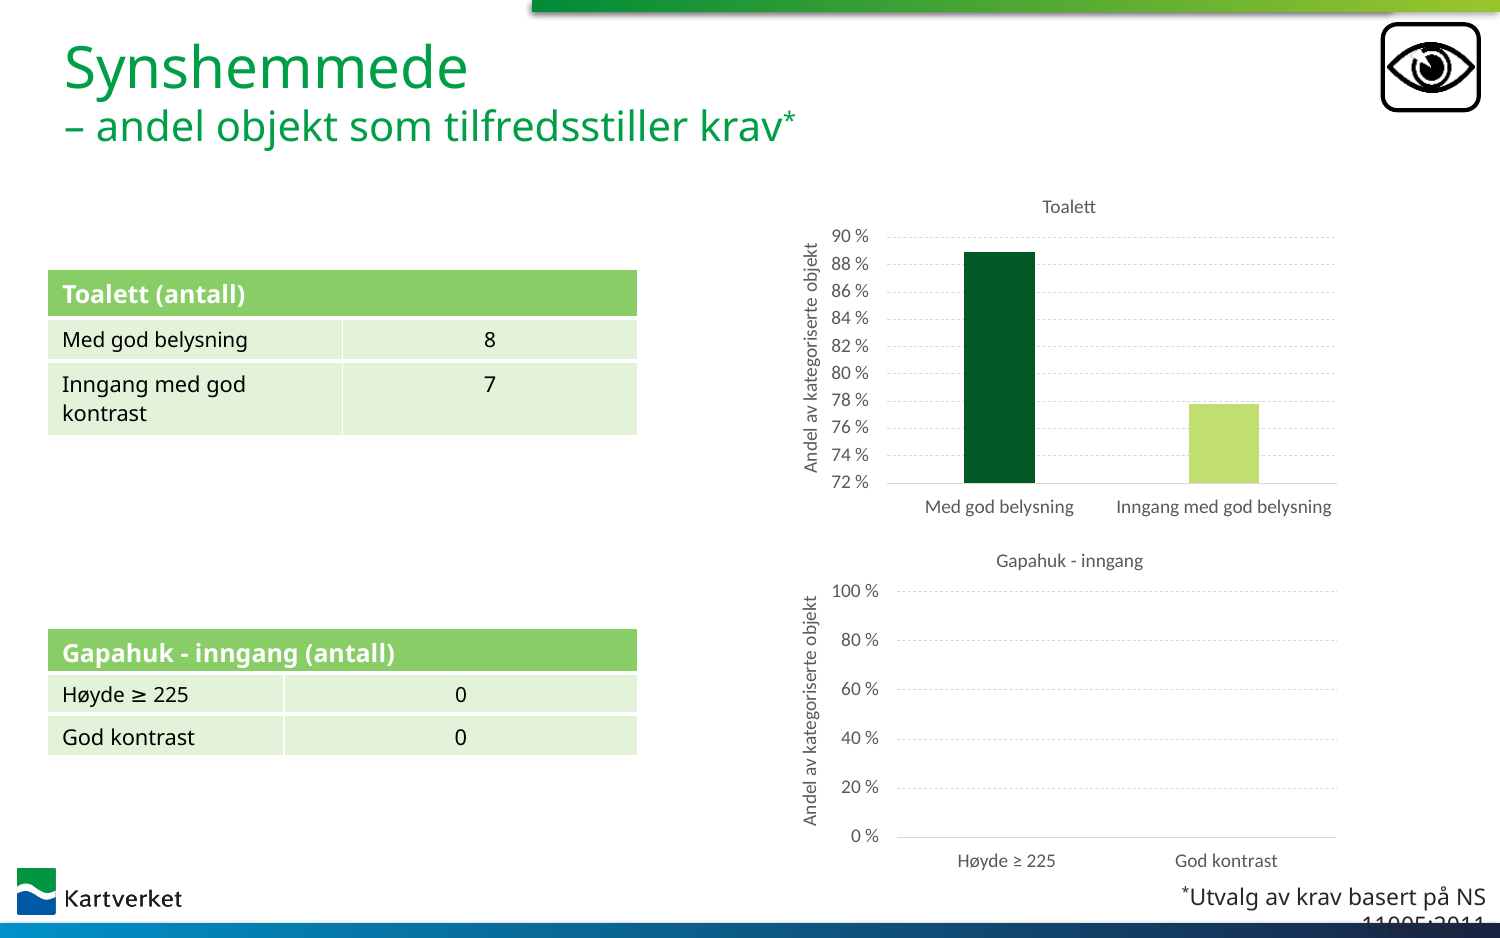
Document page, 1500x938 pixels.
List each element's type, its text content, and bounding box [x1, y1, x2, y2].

table_cell 8 [343, 320, 637, 359]
text_box Synshemmede – andel objekt som tilfredsstiller krav* [49, 24, 1431, 158]
picture [791, 541, 1348, 880]
table_cell Med god belysning [48, 320, 342, 359]
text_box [1382, 24, 1480, 111]
table_cell 0 [285, 675, 637, 712]
table_cell 7 [343, 363, 637, 435]
table_cell God kontrast [48, 716, 283, 755]
table_header Gapahuk - inngang (antall) [48, 629, 637, 671]
table_cell Inngang med god kontrast [48, 363, 342, 435]
text_box *Utvalg av krav basert på NS 11005:2011 [1068, 873, 1500, 938]
table_cell 0 [285, 716, 637, 755]
table_header Toalett (antall) [48, 270, 637, 316]
picture [791, 187, 1348, 526]
table_cell Høyde ≥ 225 [48, 675, 283, 712]
